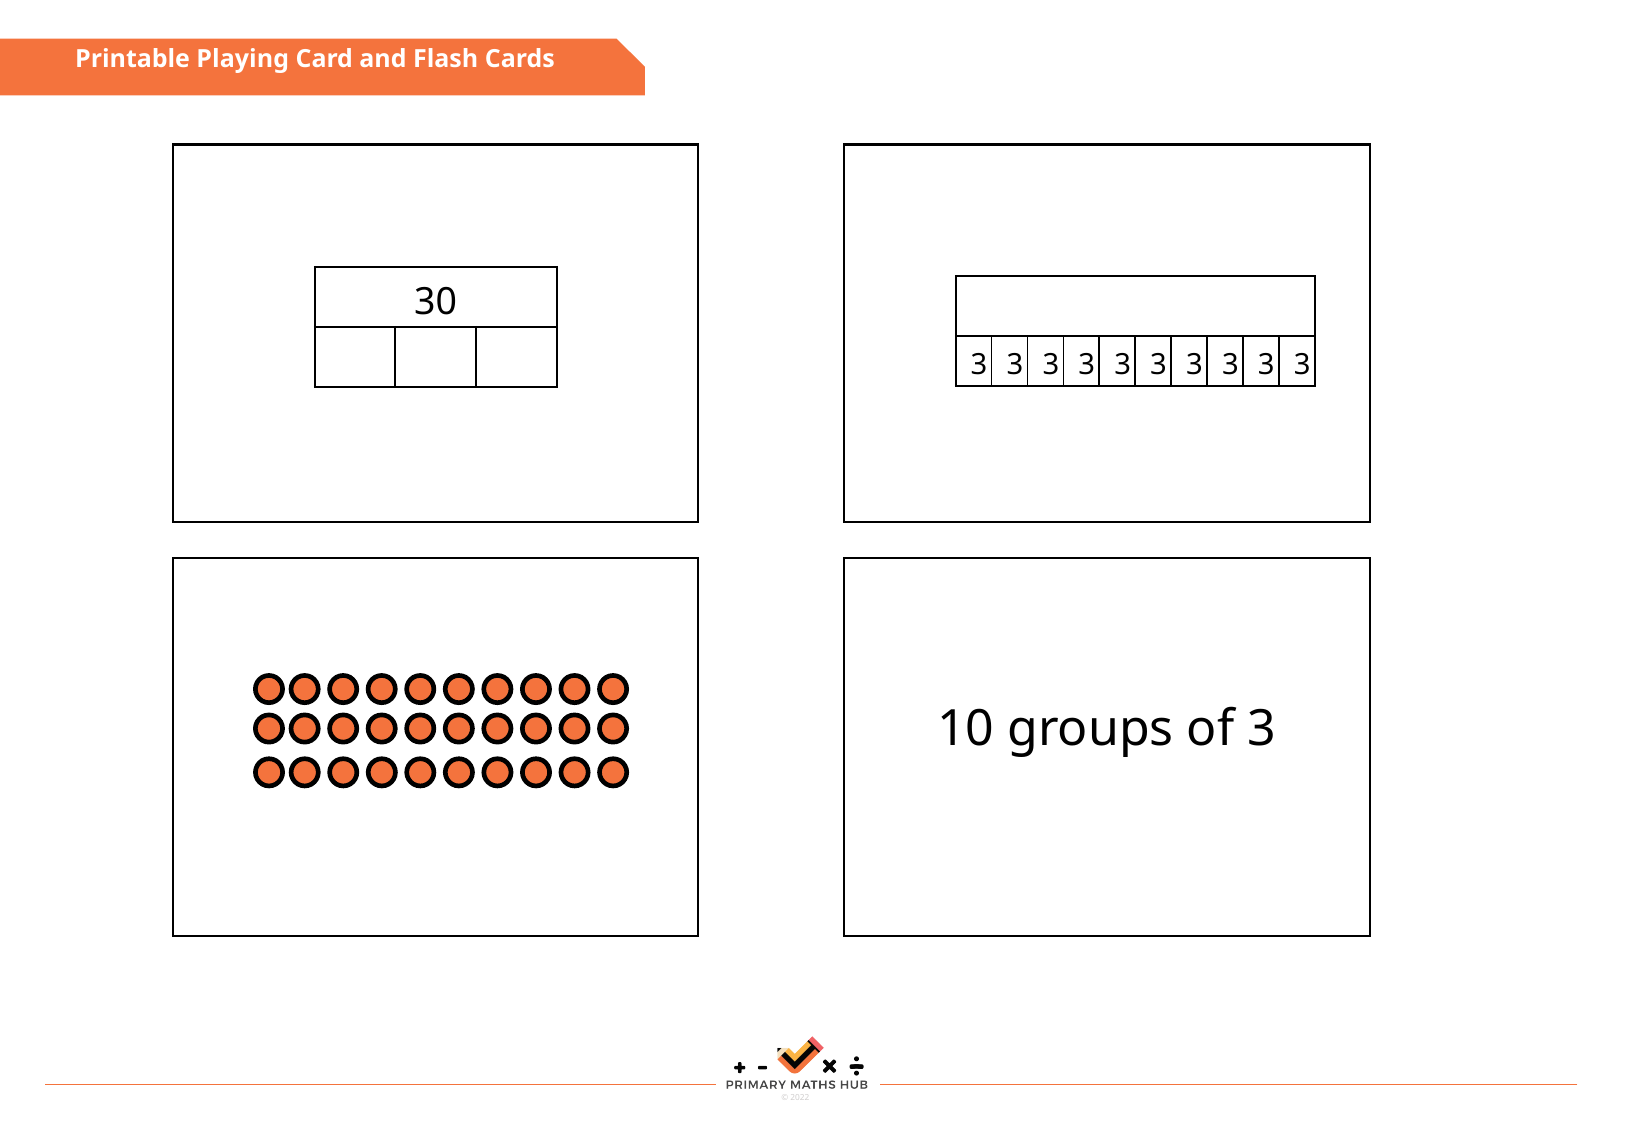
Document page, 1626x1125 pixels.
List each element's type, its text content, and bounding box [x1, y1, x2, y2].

text_box [328, 674, 358, 704]
table_cell 3 [1028, 337, 1063, 385]
text_box [482, 713, 513, 744]
table_cell 3 [1208, 337, 1242, 385]
table_header 30 [316, 268, 556, 326]
text_box [405, 674, 435, 704]
text_box [559, 674, 590, 704]
text_box [843, 143, 1371, 523]
text_box [444, 674, 474, 704]
text_box [521, 757, 551, 788]
text_box [521, 713, 551, 744]
text_box [328, 713, 358, 744]
table_cell 3 [1280, 337, 1314, 385]
text_box [367, 757, 397, 788]
table_cell 3 [992, 337, 1027, 385]
text_box [289, 713, 320, 744]
text_box [598, 757, 628, 788]
text_box [172, 557, 699, 937]
text_box [172, 143, 699, 523]
text_box [254, 757, 284, 788]
table_cell [316, 328, 394, 386]
text_box Printable Playing Card and Flash Cards [0, 37, 646, 97]
text_box [482, 757, 513, 788]
text_box [367, 674, 397, 704]
text_box [559, 757, 590, 788]
text_box [559, 713, 590, 744]
text_box © 2022 [720, 1084, 870, 1110]
table_cell 3 [1136, 337, 1170, 385]
text_box [367, 713, 397, 744]
text_box [598, 713, 628, 744]
table_cell 3 [1100, 337, 1134, 385]
text_box [405, 757, 435, 788]
table_cell 3 [1064, 337, 1098, 385]
text_box [254, 674, 284, 704]
table_cell 3 [1172, 337, 1206, 385]
text_box [405, 713, 435, 744]
text_box [254, 713, 284, 744]
text_box [289, 674, 320, 704]
text_box [598, 674, 628, 704]
table_header [957, 277, 1314, 335]
table_cell [396, 328, 475, 386]
table_cell 3 [1244, 337, 1278, 385]
text_box [444, 757, 474, 788]
text_box [290, 757, 320, 788]
picture [722, 1034, 872, 1094]
text_box [482, 674, 513, 704]
text_box [521, 674, 551, 704]
text_box [843, 557, 1371, 937]
text_box 10 groups of 3 [844, 688, 1370, 763]
text_box [328, 757, 358, 788]
table_cell [477, 328, 556, 386]
text_box [444, 713, 474, 744]
table_cell 3 [957, 337, 991, 385]
